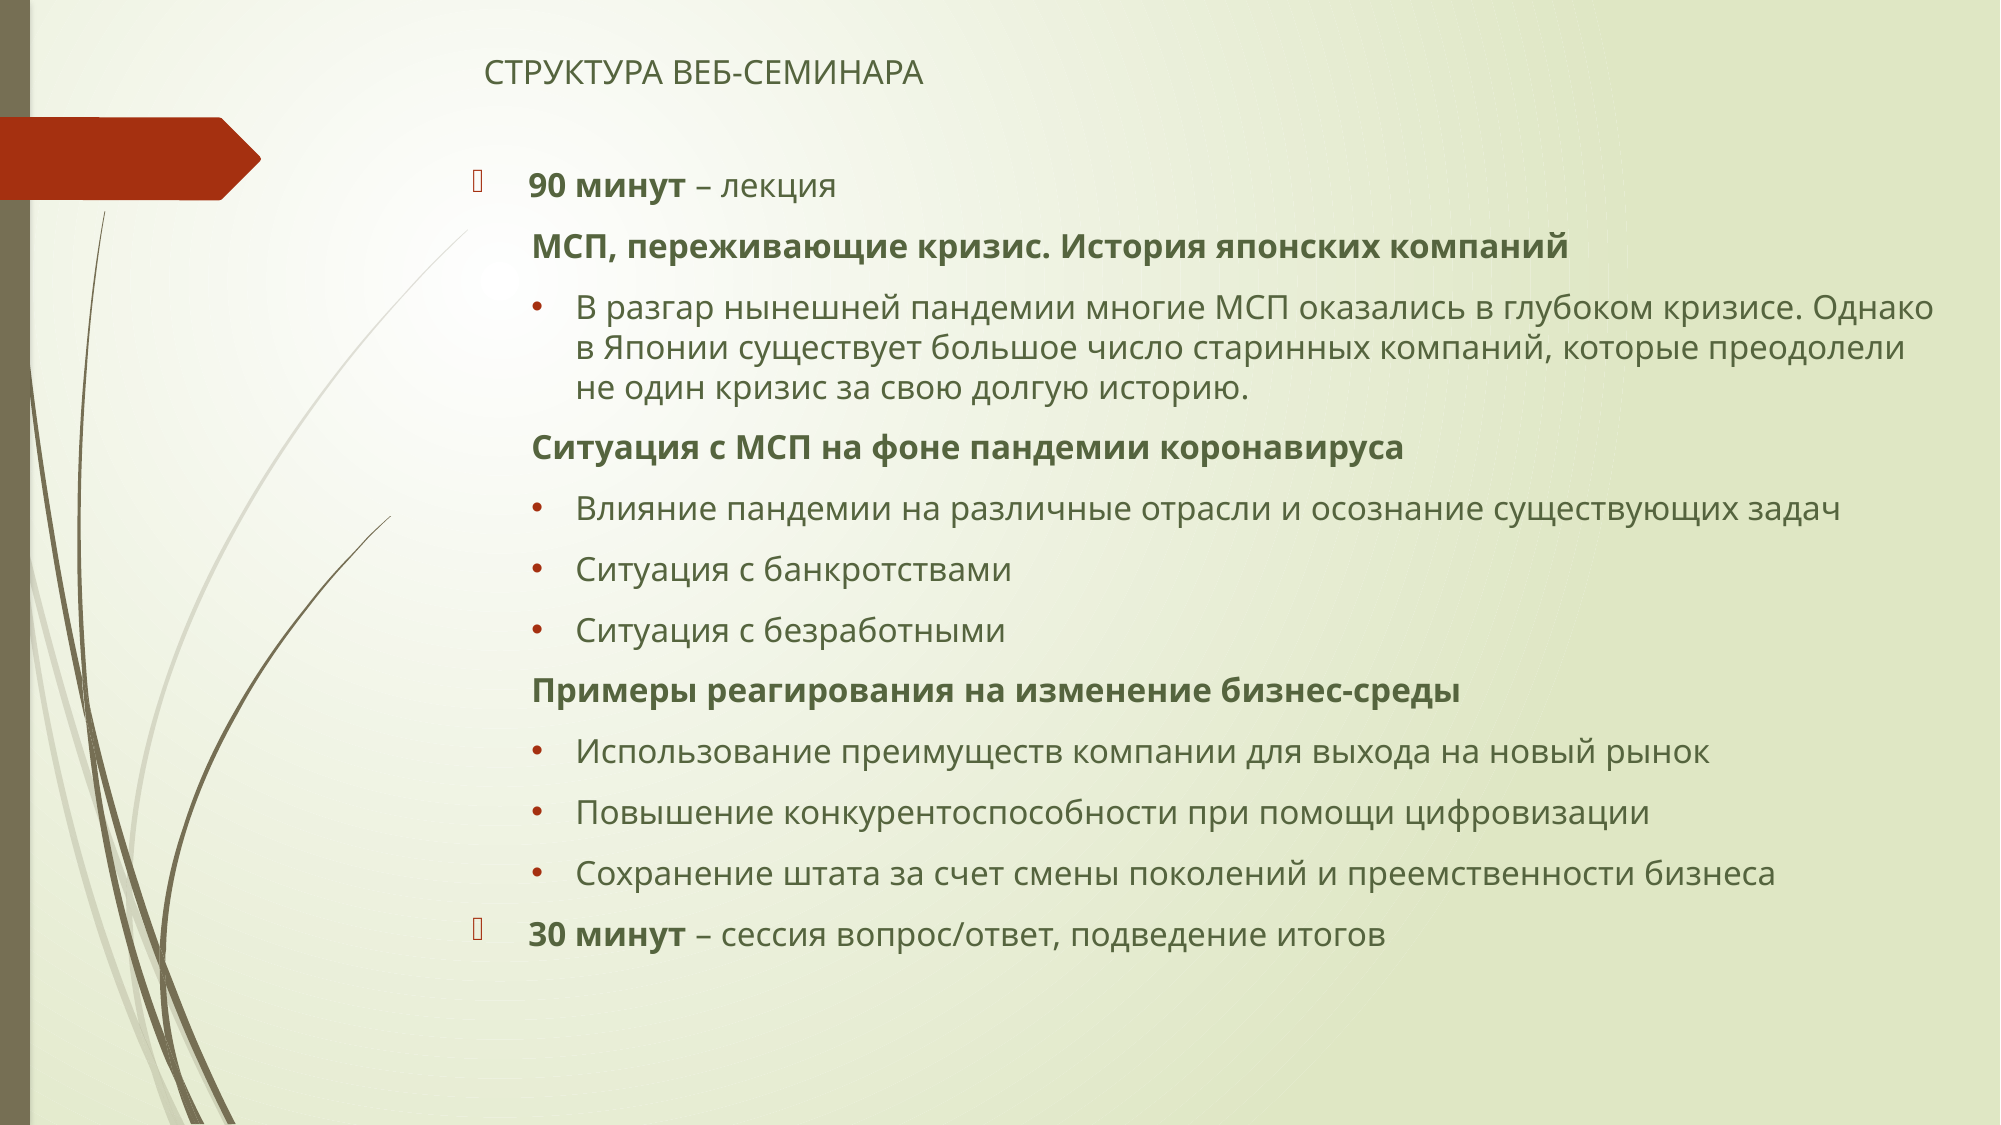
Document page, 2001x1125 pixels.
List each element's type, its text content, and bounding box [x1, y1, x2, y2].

list 90 минут – лекция МСП, переживающие кризис. История японских компаний В разгар нынешней пандемии многие МСП оказались в глубоком кризисе. Однако в Японии существует большое число старинных компаний, которые преодолели не один кризис за свою долгую историю. Ситуация с МСП на фоне пандемии коронавируса Влияние пандемии на различные отрасли и осознание существующих задач Ситуация с банкротствами Ситуация с безработными Примеры реагирования на изменение бизнес-среды Использование преимуществ компании для выхода на новый рынок Повышение конкурентоспособности при помощи цифровизации Сохранение штата за счет смены поколений и преемственности бизнеса 30 минут – сессия вопрос/ответ, подведение итогов [457, 156, 1967, 1059]
title СТРУКТУРА ВЕБ-СЕМИНАРА [468, 43, 1931, 90]
